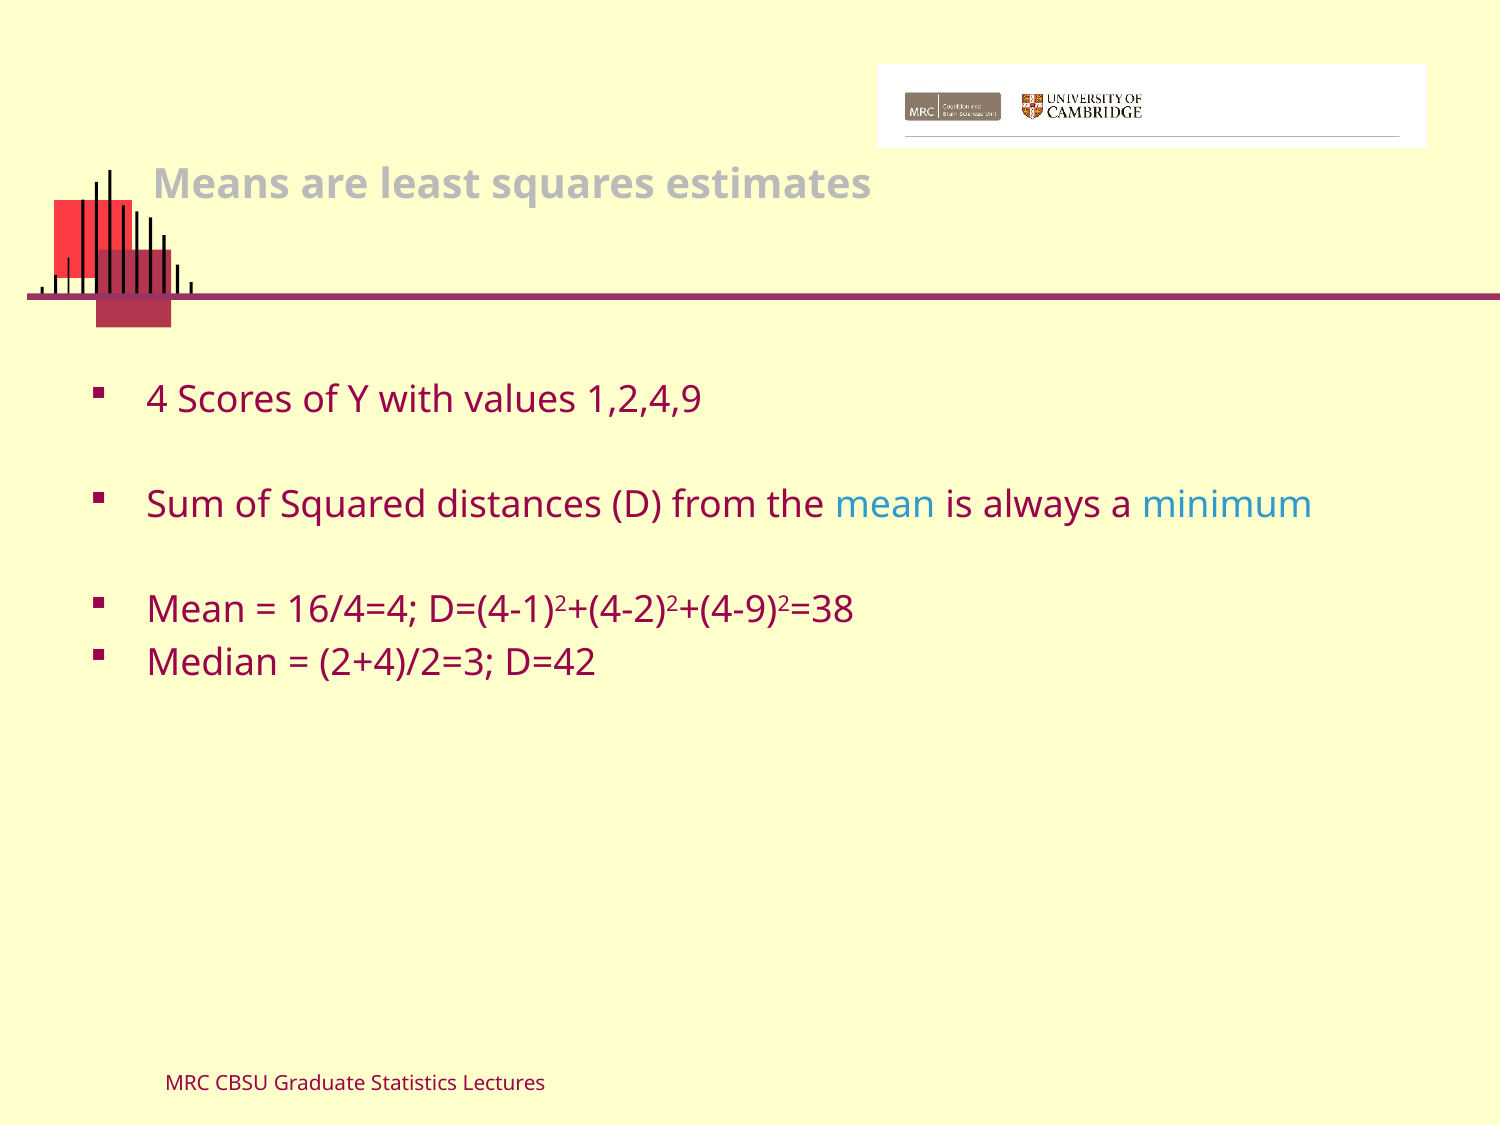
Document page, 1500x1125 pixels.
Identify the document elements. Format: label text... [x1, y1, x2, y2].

picture [877, 64, 1427, 148]
footer MRC CBSU Graduate Statistics Lectures [149, 1062, 988, 1101]
list 4 Scores of Y with values 1,2,4,9 Sum of Squared distances (D) from the mean is always a minimum Mean = 16/4=4; D=(4-1)2+(4-2)2+(4-9)2=38 Median = (2+4)/2=3; D=42 [75, 262, 1425, 1038]
title Means are least squares estimates [137, 137, 988, 233]
